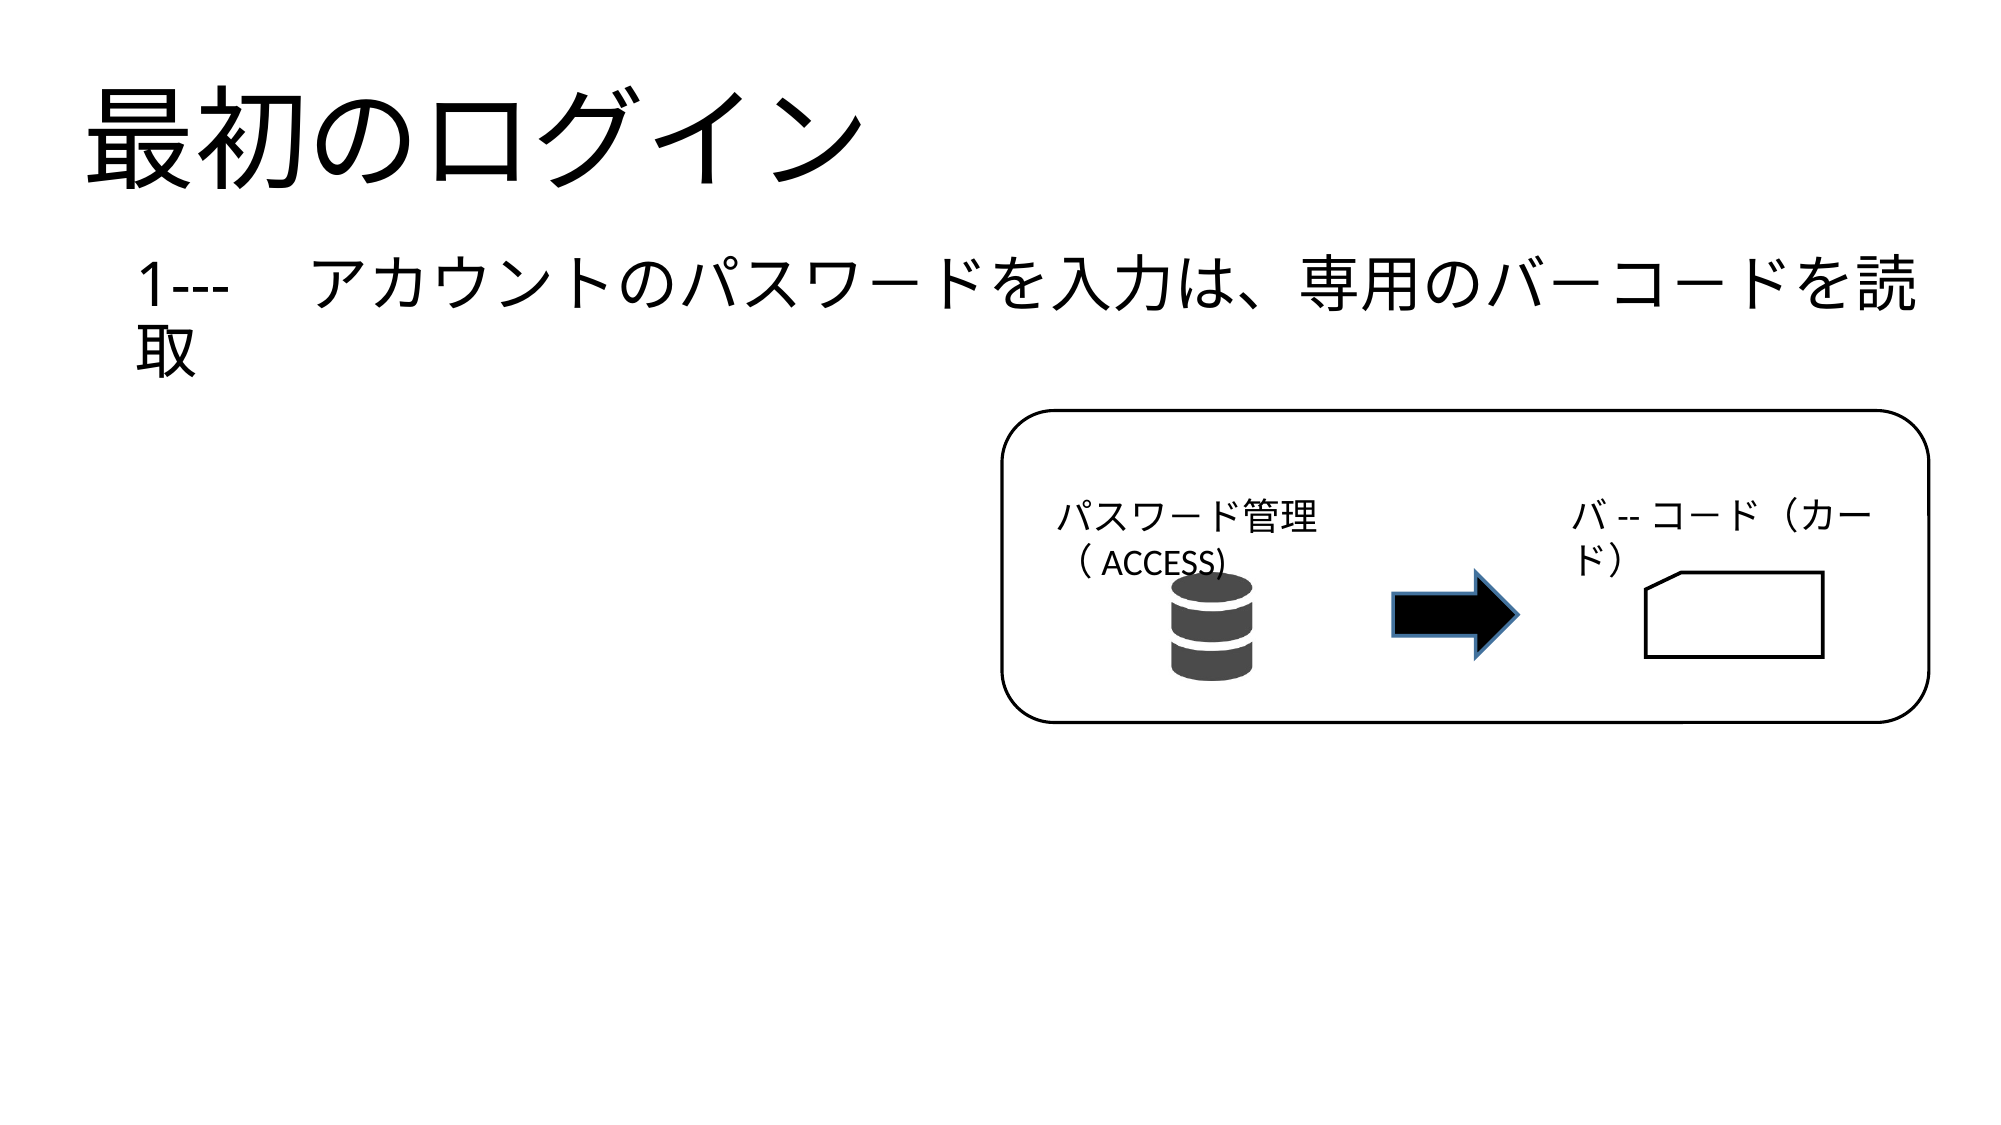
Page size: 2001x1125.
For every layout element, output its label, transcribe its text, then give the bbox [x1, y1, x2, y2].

picture [1156, 572, 1266, 681]
text_box [1644, 589, 1824, 658]
text_box バ--コ－ド（カード） [1556, 484, 1906, 589]
text_box [1000, 409, 1930, 724]
text_box [1392, 569, 1520, 660]
text_box 最初のログイン [67, 57, 1266, 231]
text_box パスワ－ド管理（ACCESS) [1040, 485, 1491, 590]
title 1--- アカウントのパスワ－ドを入力は、専用のバ－コ－ドを読取 [120, 245, 1948, 395]
